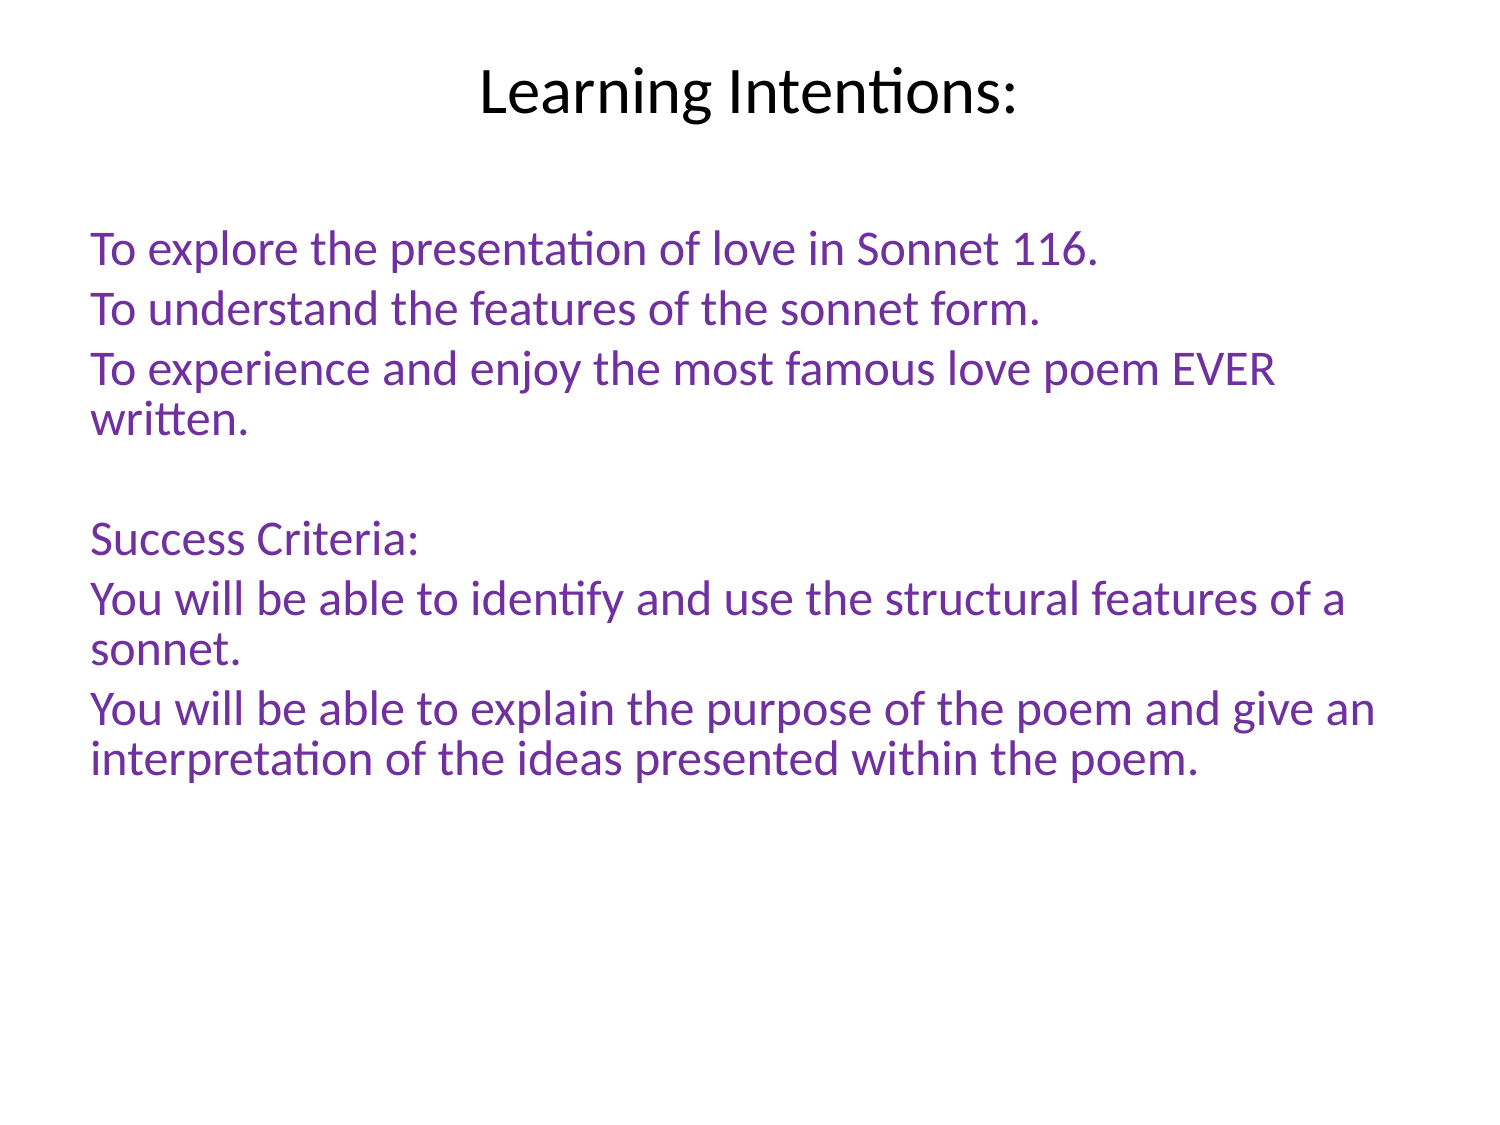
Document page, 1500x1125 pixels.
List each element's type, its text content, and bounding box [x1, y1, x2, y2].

title Learning Intentions: [75, 45, 1425, 149]
list To explore the presentation of love in Sonnet 116. To understand the features of the sonnet form. To experience and enjoy the most famous love poem EVER written. Success Criteria: You will be able to identify and use the structural features of a sonnet. You will be able to explain the purpose of the poem and give an interpretation of the ideas presented within the poem. [75, 160, 1425, 1005]
